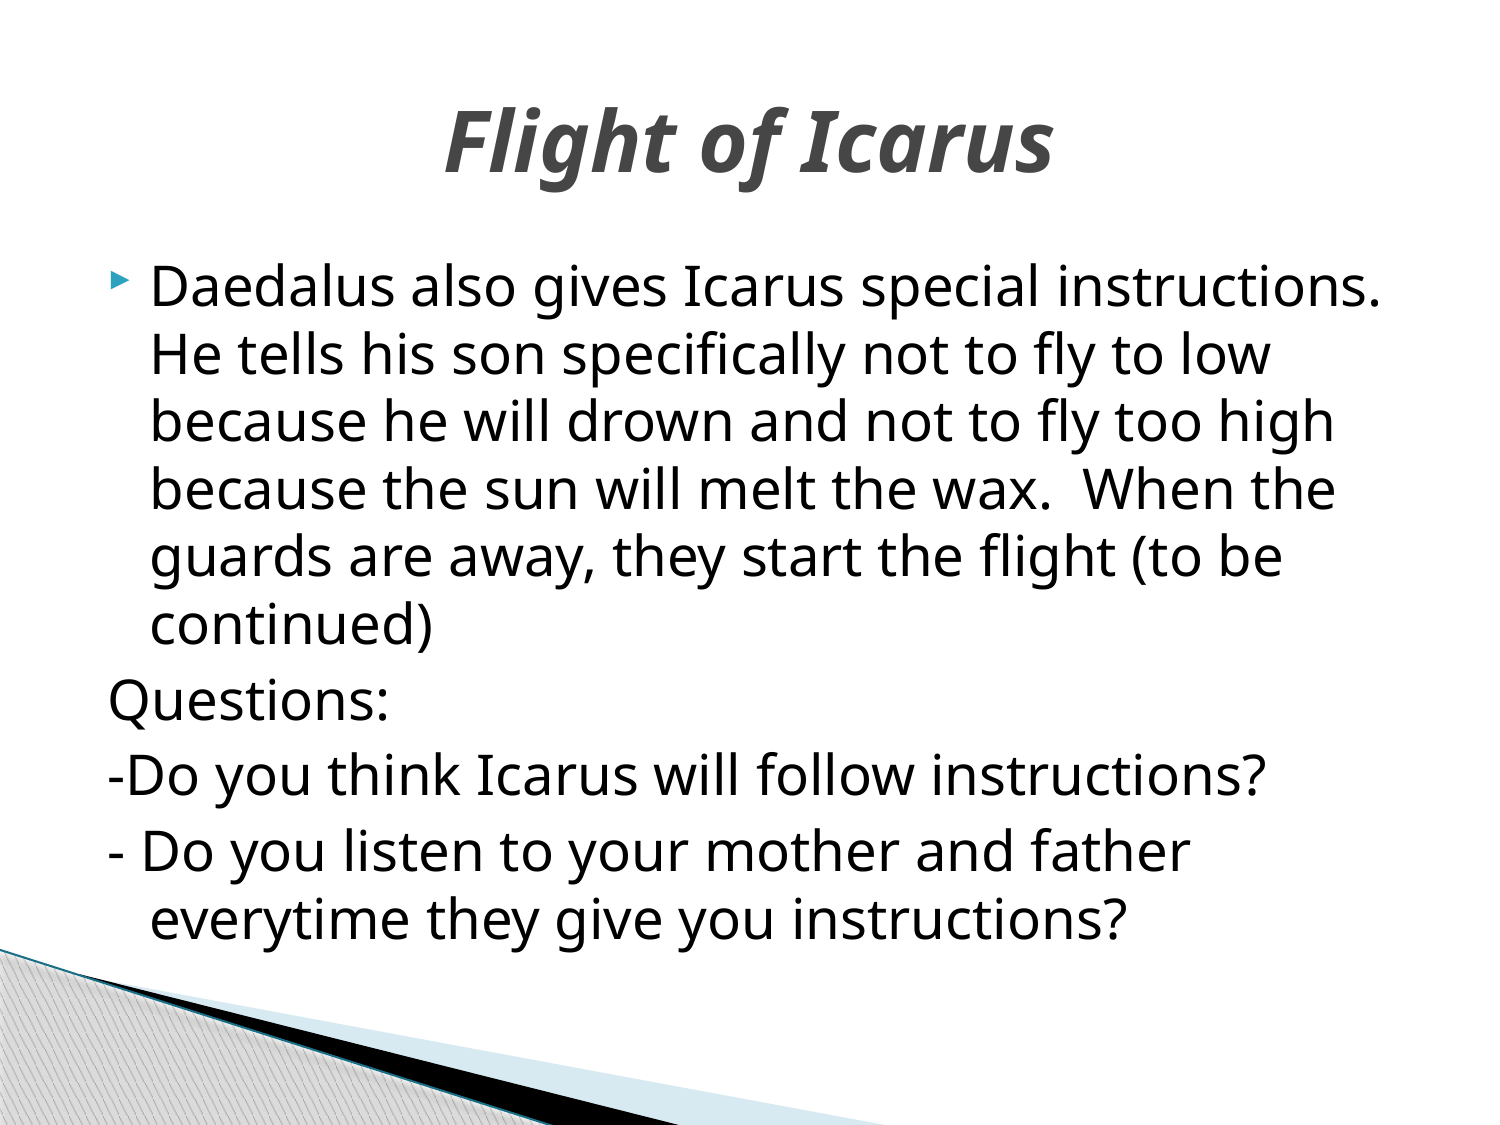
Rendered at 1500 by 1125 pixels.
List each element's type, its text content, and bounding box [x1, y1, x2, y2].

list Daedalus also gives Icarus special instructions. He tells his son specifically not to fly to low because he will drown and not to fly too high because the sun will melt the wax. When the guards are away, they start the flight (to be continued) Questions: -Do you think Icarus will follow instructions? - Do you listen to your mother and father everytime they give you instructions? [75, 243, 1425, 986]
title Flight of Icarus [75, 45, 1425, 233]
